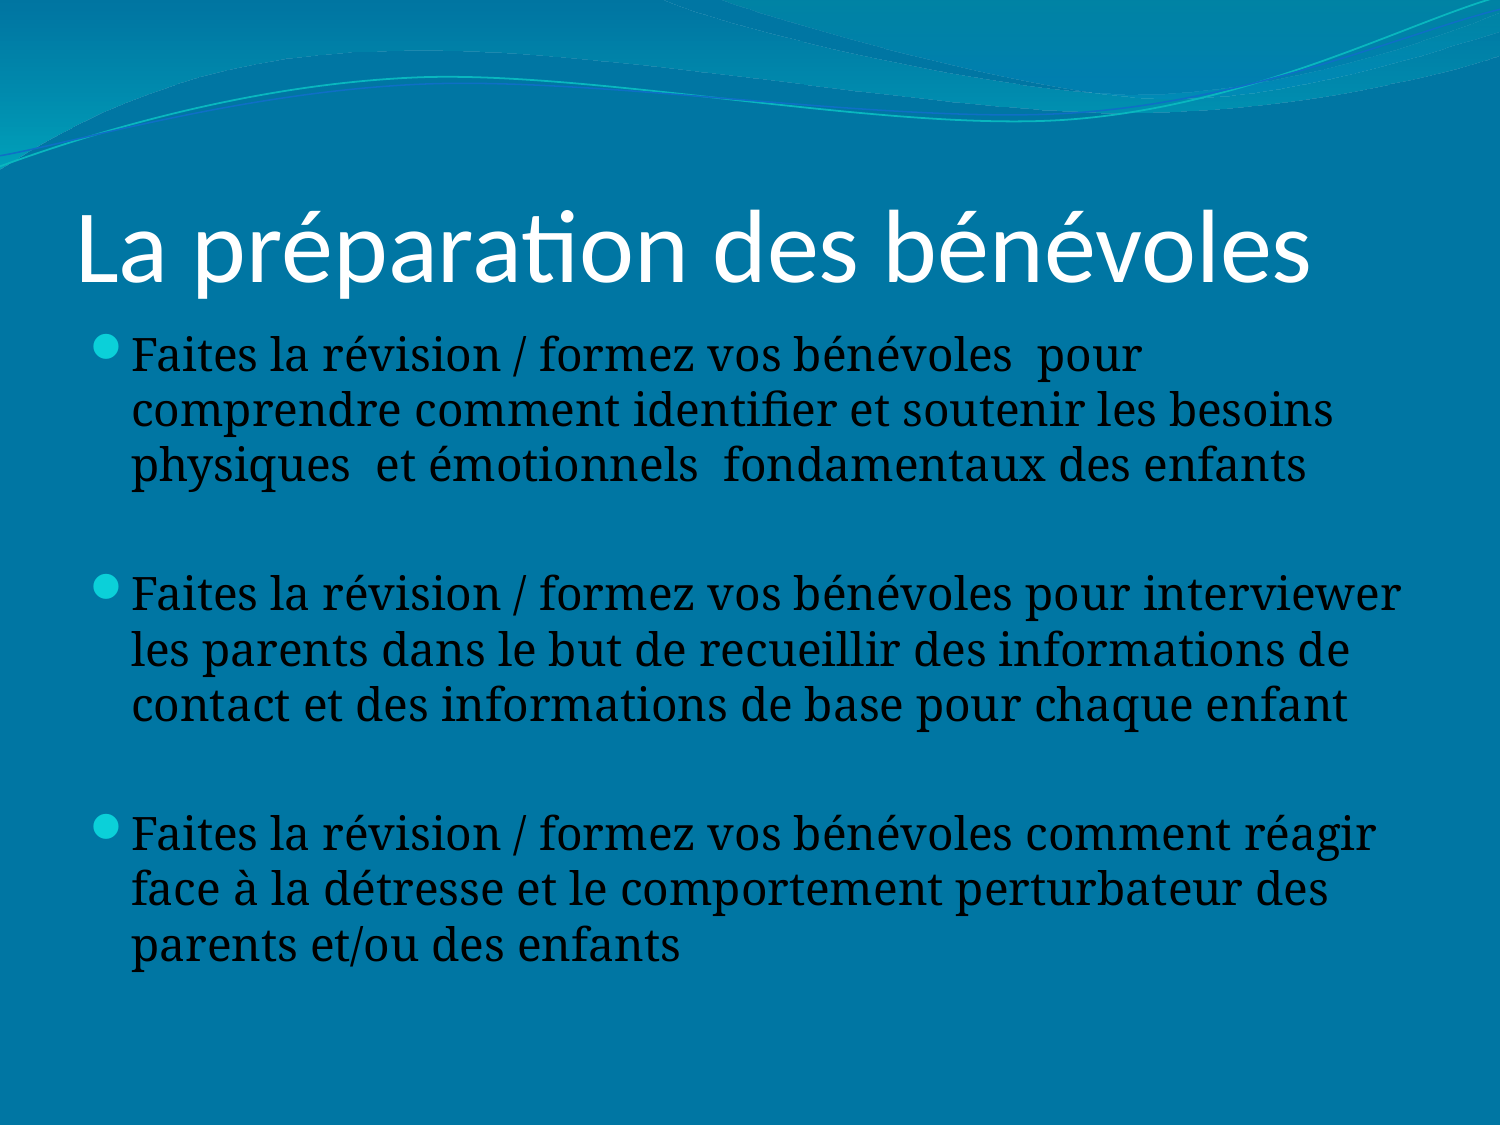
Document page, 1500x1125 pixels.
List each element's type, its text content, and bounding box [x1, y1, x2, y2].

list Faites la révision / formez vos bénévoles pour comprendre comment identifier et soutenir les besoins physiques et émotionnels fondamentaux des enfants Faites la révision / formez vos bénévoles pour interviewer les parents dans le but de recueillir des informations de contact et des informations de base pour chaque enfant Faites la révision / formez vos bénévoles comment réagir face à la détresse et le comportement perturbateur des parents et/ou des enfants [75, 317, 1425, 1038]
title La préparation des bénévoles [75, 115, 1425, 303]
